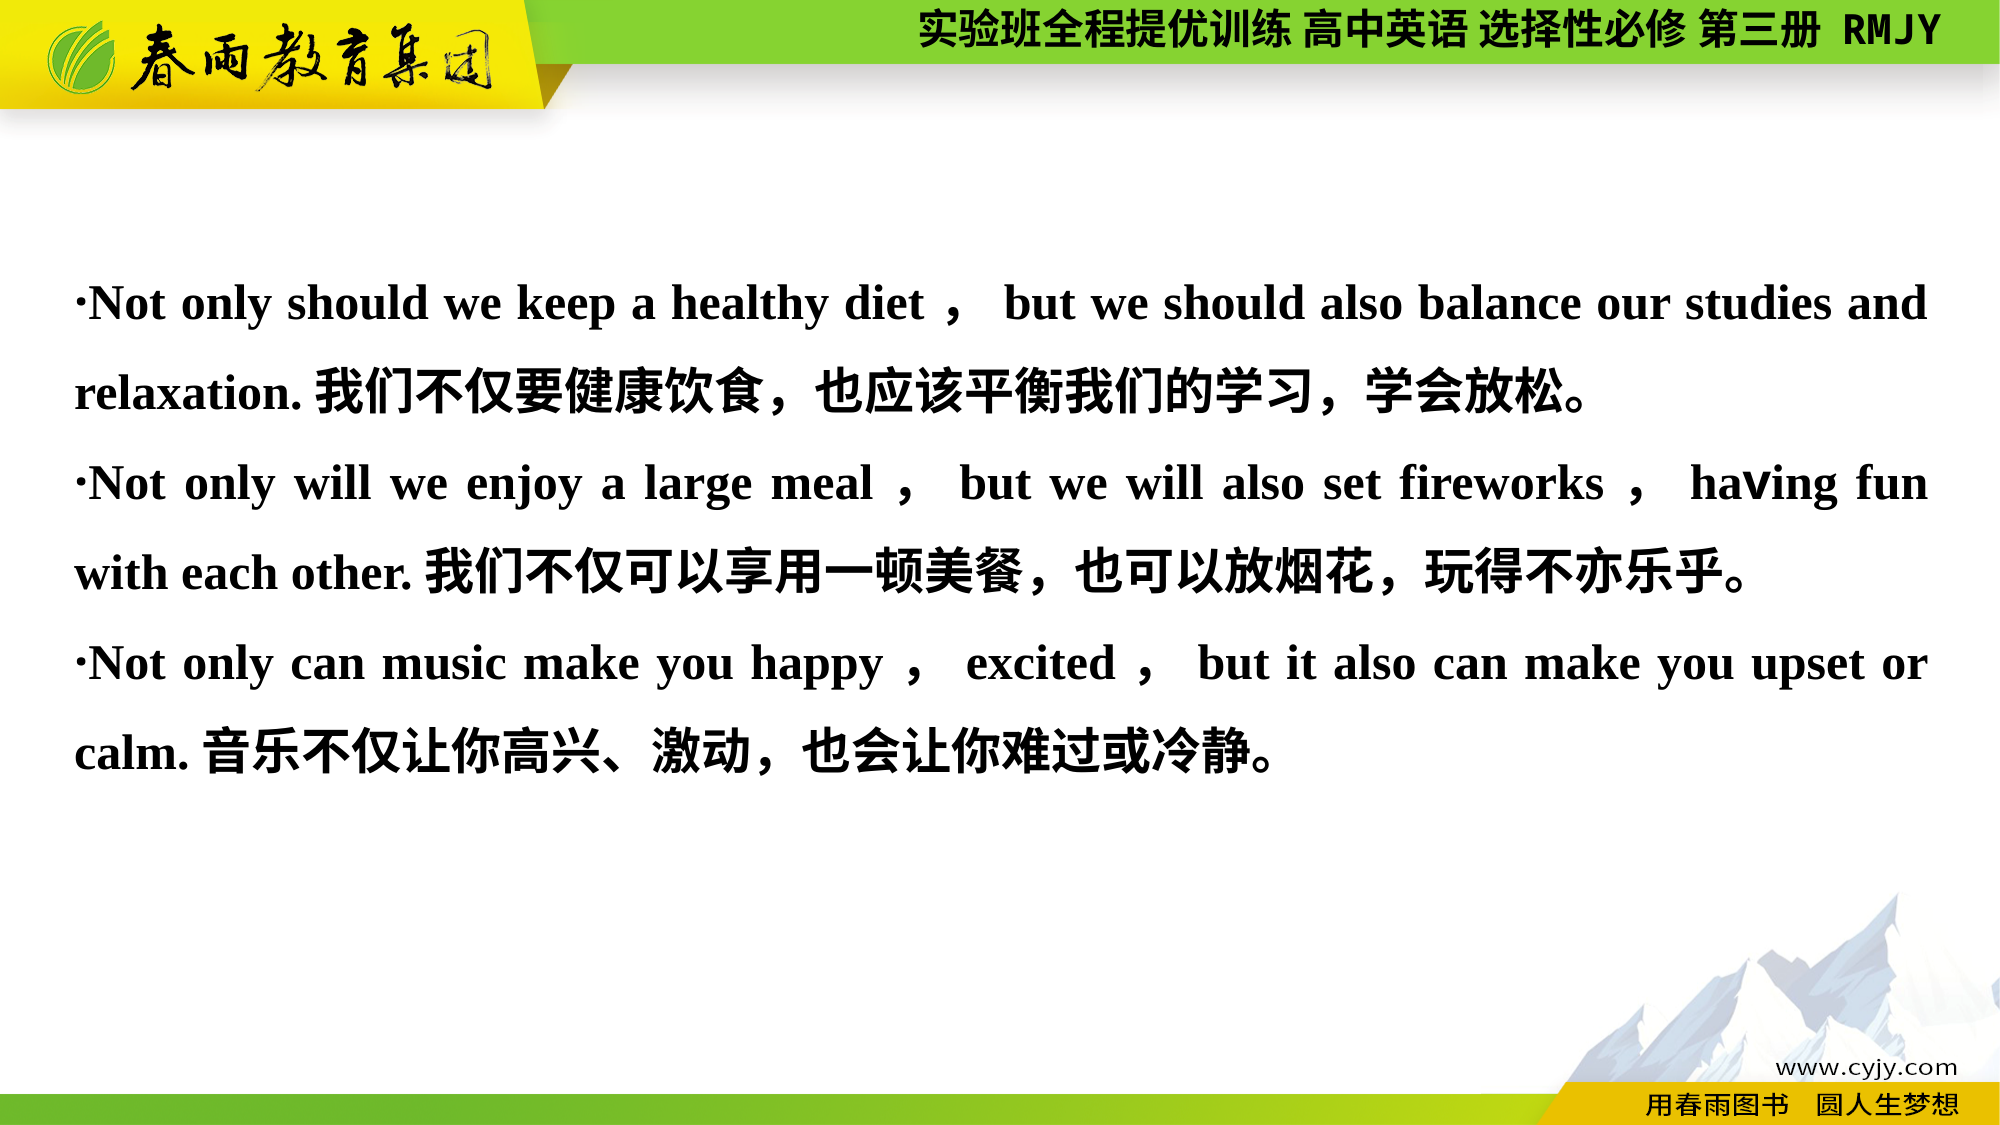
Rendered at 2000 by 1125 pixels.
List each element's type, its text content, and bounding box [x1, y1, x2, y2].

picture [0, 0, 2000, 1125]
list ·Not only should we keep a healthy diet，but we should also balance our studies and relaxation.我们不仅要健康饮食，也应该平衡我们的学习，学会放松。 ·Not only will we enjoy a large meal，but we will also set fireworks，having fun with each other.我们不仅可以享用一顿美餐，也可以放烟花，玩得不亦乐乎。 ·Not only can music make you happy，excited，but it also can make you upset or calm.音乐不仅让你高兴、激动，也会让你难过或冷静。 [59, 231, 1944, 793]
